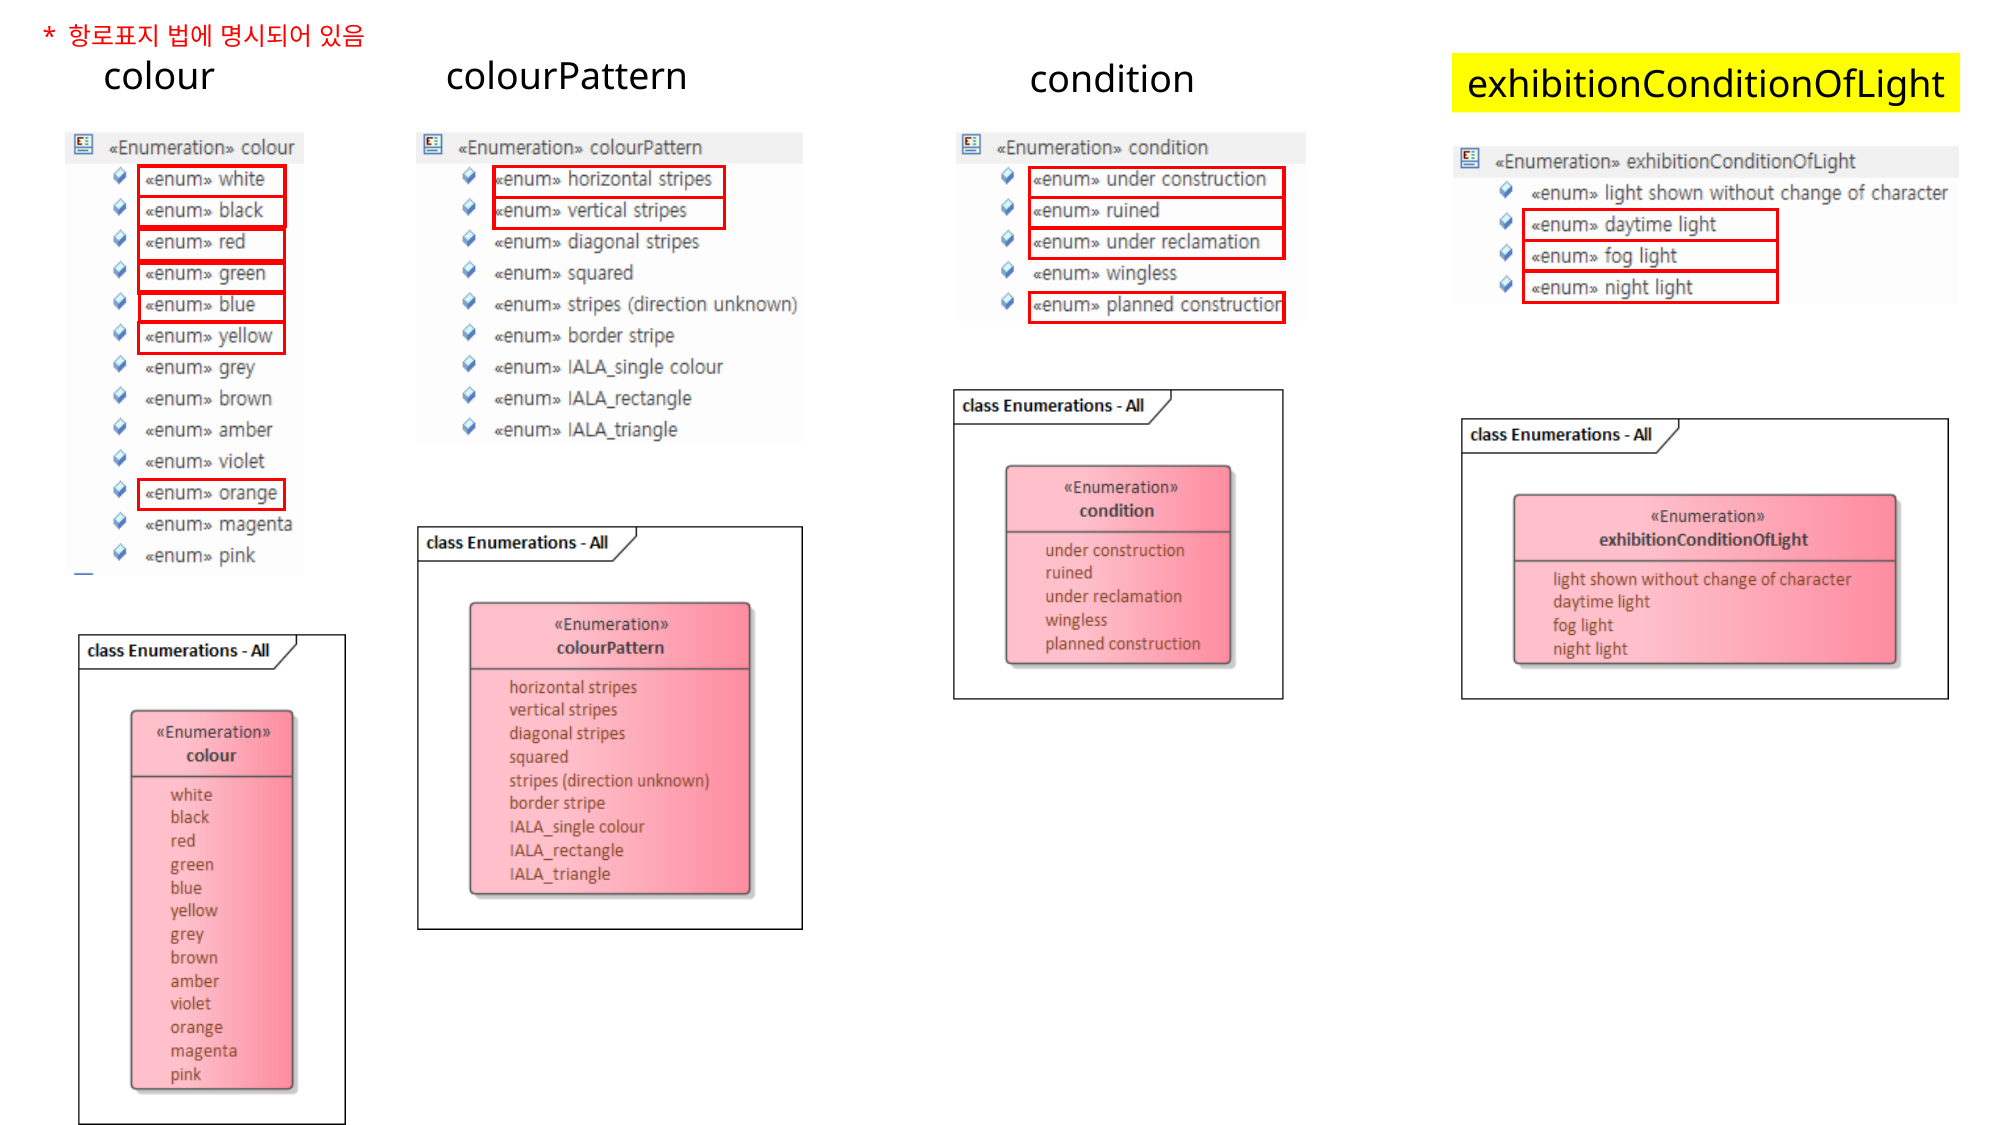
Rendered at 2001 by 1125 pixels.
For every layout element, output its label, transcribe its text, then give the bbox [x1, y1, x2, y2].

picture [952, 388, 1285, 701]
text_box colourPattern [431, 44, 704, 105]
text_box * 항로표지 법에 명시되어 있음 [27, 13, 664, 58]
picture [1460, 417, 1949, 701]
picture [77, 633, 346, 1125]
picture [416, 525, 803, 930]
text_box colour [88, 58, 231, 105]
picture [956, 128, 1306, 322]
text_box condition [1014, 47, 1211, 107]
picture [65, 128, 304, 575]
picture [1453, 145, 1959, 304]
text_box exhibitionConditionOfLight [1452, 52, 1961, 113]
picture [416, 128, 803, 443]
